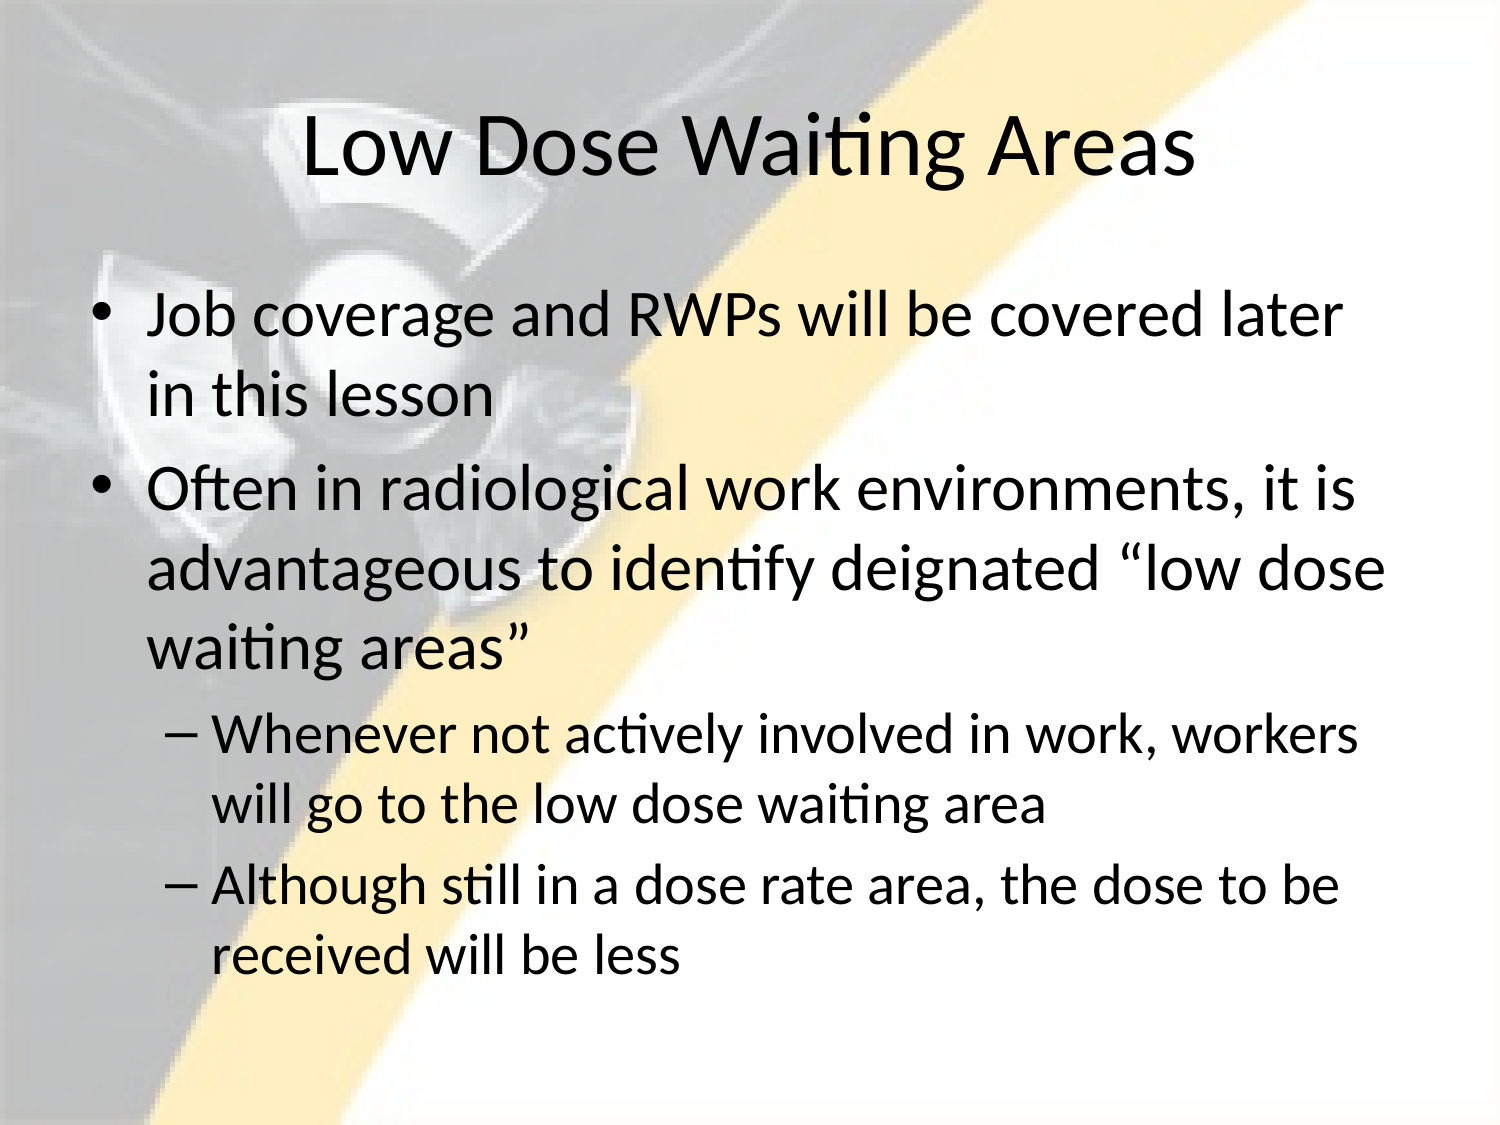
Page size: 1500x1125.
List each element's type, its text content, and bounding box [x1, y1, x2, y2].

title Low Dose Waiting Areas [75, 45, 1425, 233]
list Job coverage and RWPs will be covered later in this lesson Often in radiological work environments, it is advantageous to identify deignated “low dose waiting areas” Whenever not actively involved in work, workers will go to the low dose waiting area Although still in a dose rate area, the dose to be received will be less [75, 262, 1425, 1005]
